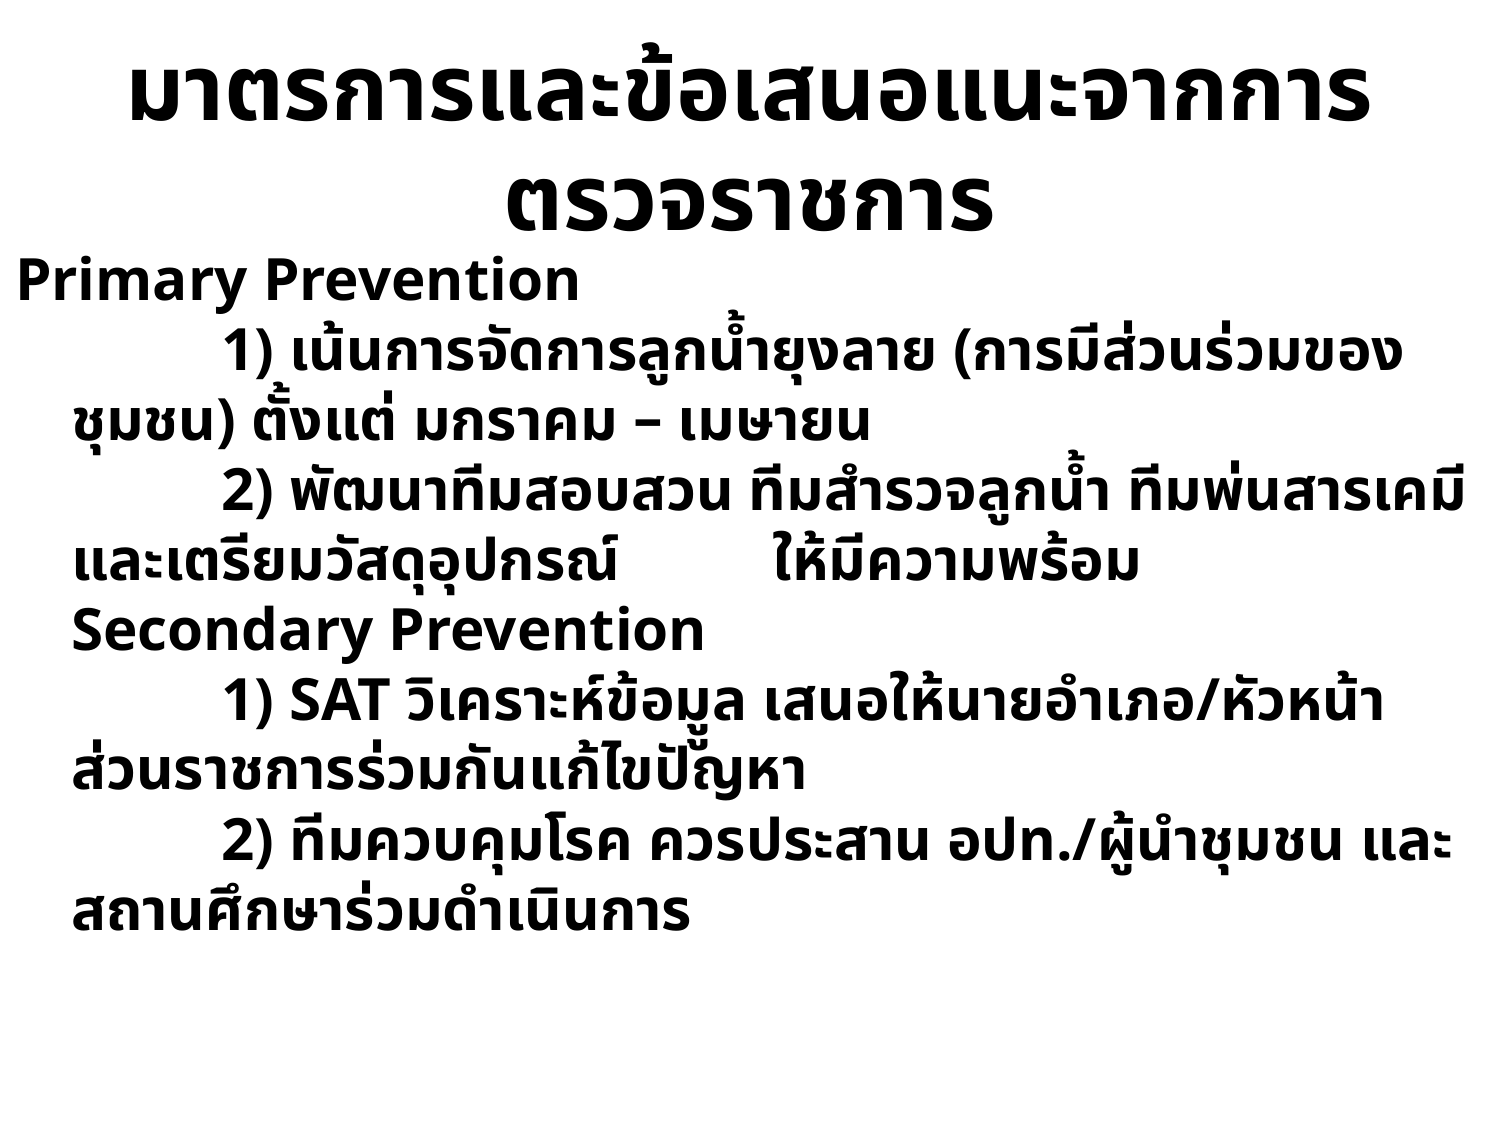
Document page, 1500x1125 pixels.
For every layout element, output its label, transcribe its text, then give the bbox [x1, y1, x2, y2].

list Primary Prevention 1) เน้นการจัดการลูกน้ำยุงลาย (การมีส่วนร่วมของชุมชน) ตั้งแต่ มกราคม – เมษายน 2) พัฒนาทีมสอบสวน ทีมสำรวจลูกน้ำ ทีมพ่นสารเคมี และเตรียมวัสดุอุปกรณ์ ให้มีความพร้อม Secondary Prevention 1) SAT วิเคราะห์ข้อมููล เสนอให้นายอำเภอ/หัวหน้าส่วนราชการร่วมกันแก้ไขปัญหา 2) ทีมควบคุมโรค ควรประสาน อปท./ผู้นำชุมชน และสถานศึกษาร่วมดำเนินการ [0, 234, 1500, 977]
title มาตรการและข้อเสนอแนะจากการตรวจราชการ [75, 45, 1425, 233]
